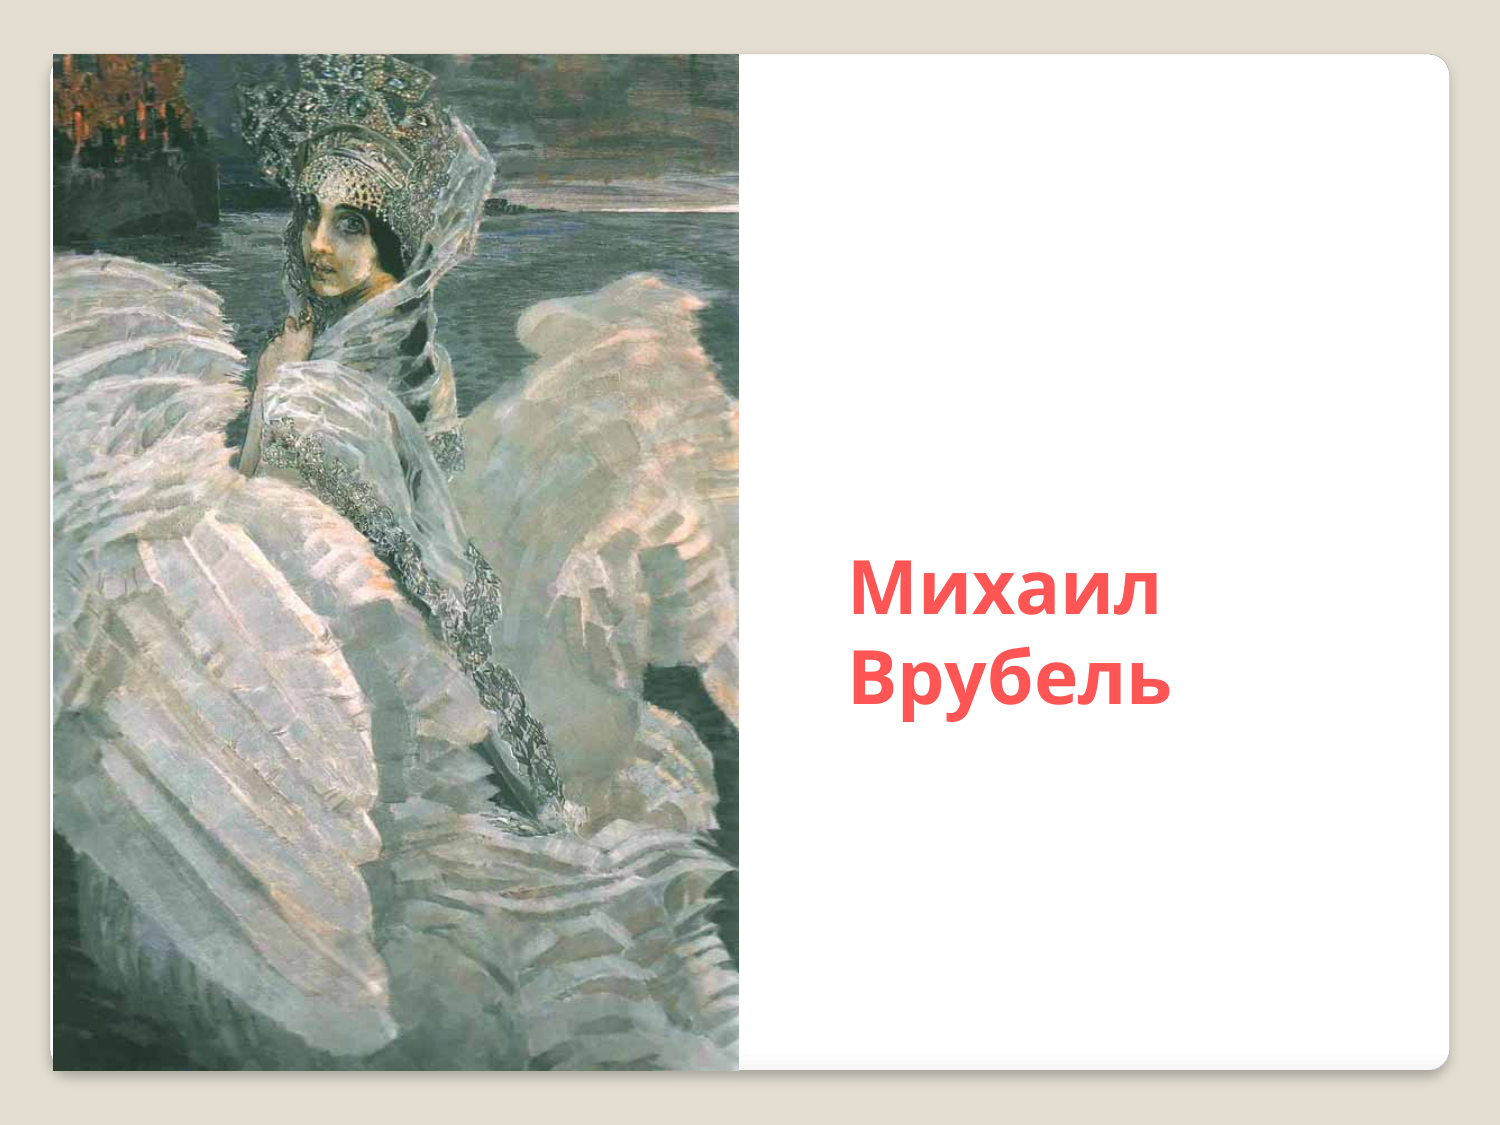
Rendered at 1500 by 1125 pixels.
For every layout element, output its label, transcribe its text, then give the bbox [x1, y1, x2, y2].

text_box Михаил Врубель [832, 532, 1412, 727]
picture [52, 54, 739, 1071]
